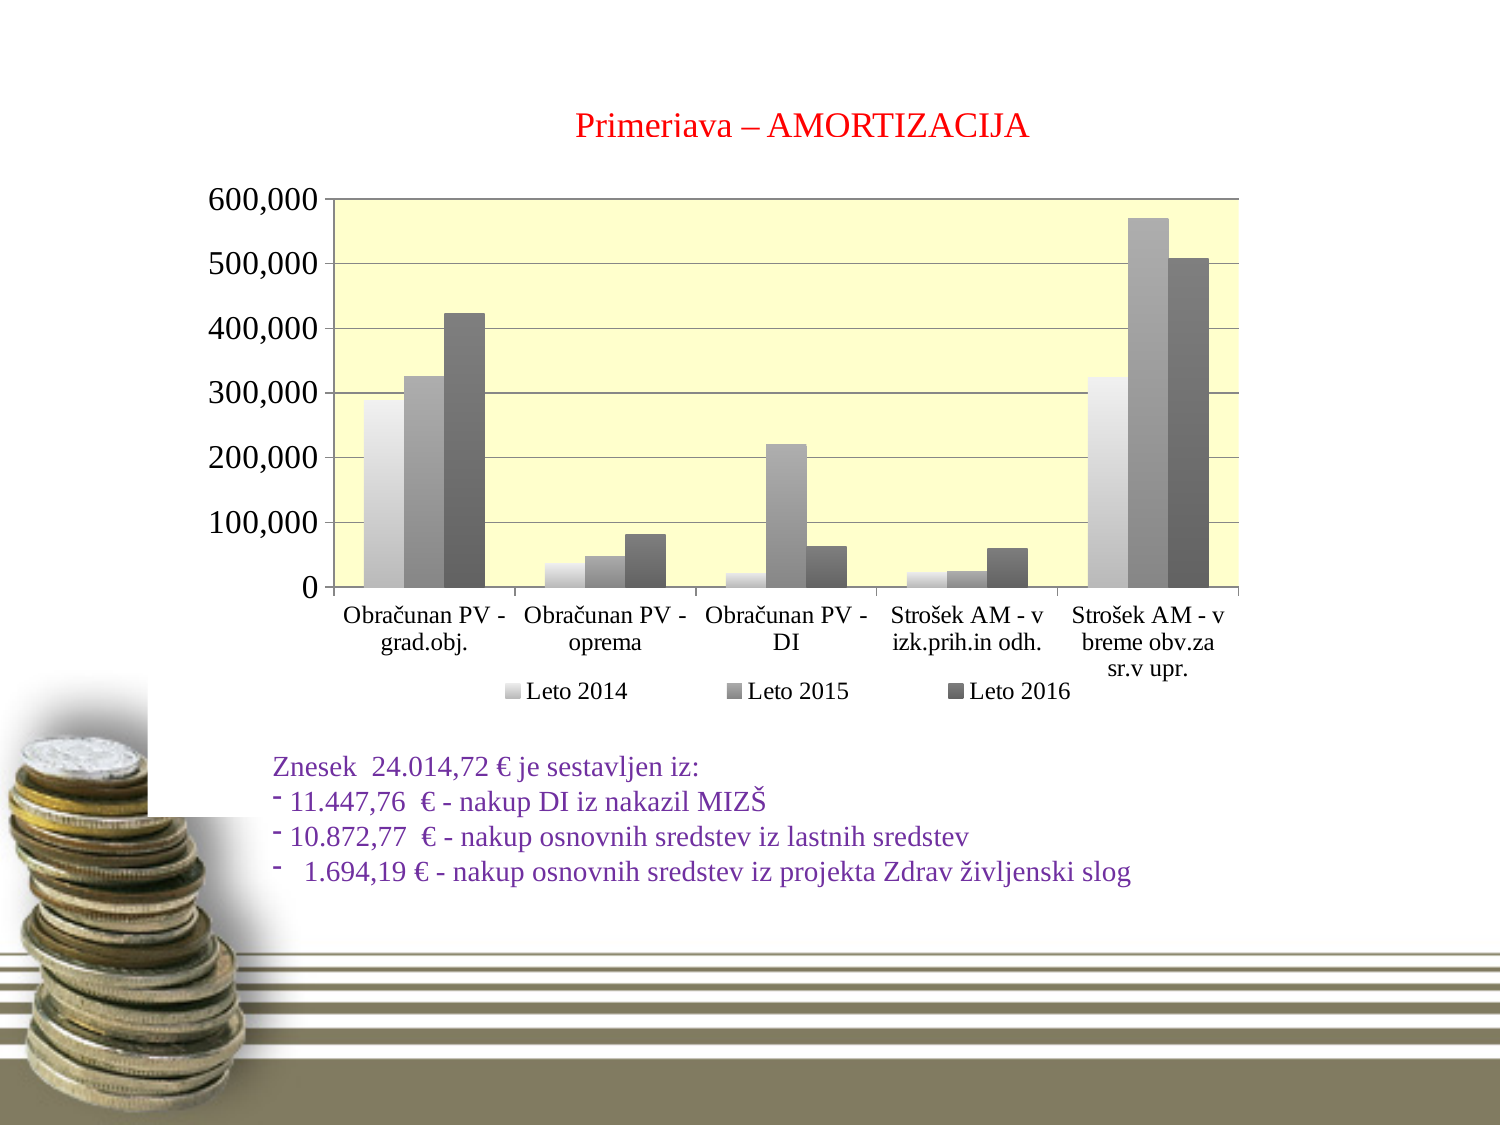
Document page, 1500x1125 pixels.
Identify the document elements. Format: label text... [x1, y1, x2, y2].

text_box Znesek 24.014,72 € je sestavljen iz: 11.447,76 € - nakup DI iz nakazil MIZŠ 10.872,77 € - nakup osnovnih sredstev iz lastnih sredstev 1.694,19 € - nakup osnovnih sredstev iz projekta Zdrav življenski slog [257, 739, 1447, 895]
chart [147, 136, 1344, 818]
picture [0, 0, 1500, 1125]
title Primerjava – AMORTIZACIJA [234, 93, 1388, 223]
